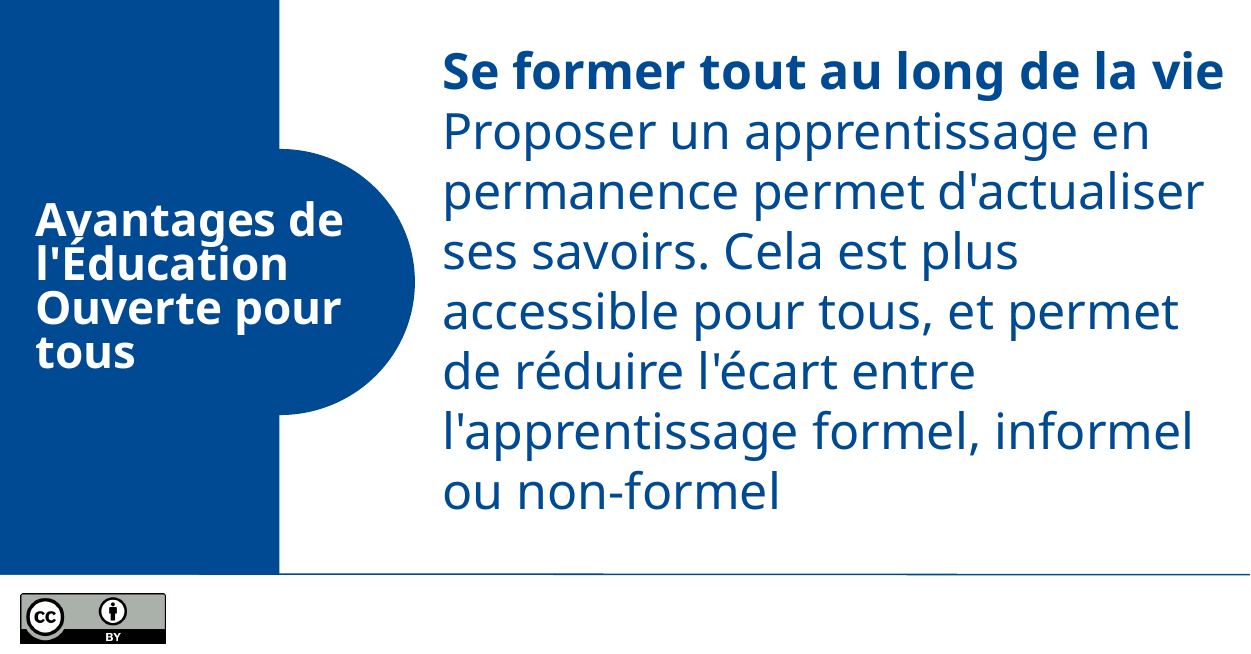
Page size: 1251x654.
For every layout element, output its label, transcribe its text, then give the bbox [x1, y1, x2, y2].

text_box [390, 204, 415, 360]
text_box [187, 148, 374, 186]
text_box Avantages de l'Éducation Ouverte pour tous [20, 186, 390, 393]
text_box [206, 393, 355, 416]
text_box [0, 0, 280, 573]
text_box [0, 582, 1250, 654]
picture [20, 592, 166, 645]
text_box Se former tout au long de la vie Proposer un apprentissage en permanence permet d'actualiser ses savoirs. Cela est plus accessible pour tous, et permet de réduire l'écart entre l'apprentissage formel, informel ou non-formel [427, 24, 1250, 535]
